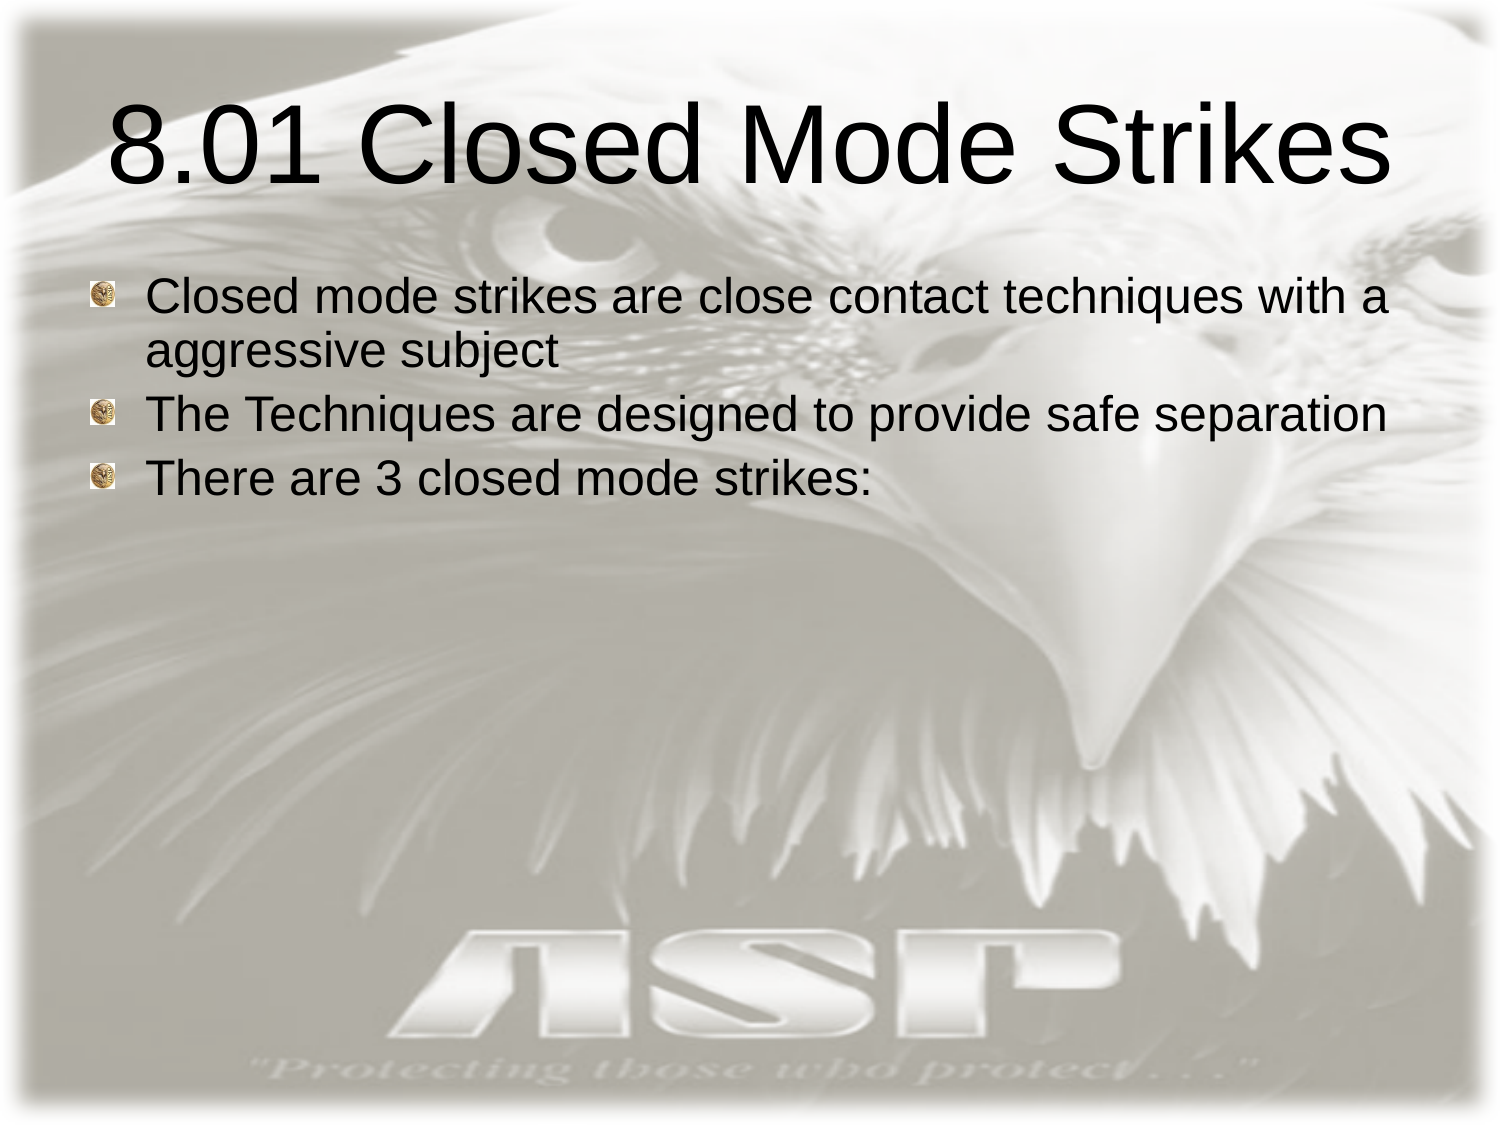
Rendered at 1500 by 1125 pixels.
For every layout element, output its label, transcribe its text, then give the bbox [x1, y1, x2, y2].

picture [90, 281, 115, 307]
list Closed mode strikes are close contact techniques with a aggressive subject The Techniques are designed to provide safe separation There are 3 closed mode strikes: [75, 262, 1425, 1005]
title 8.01 Closed Mode Strikes [75, 45, 1425, 233]
picture [90, 399, 115, 425]
picture [90, 463, 115, 489]
